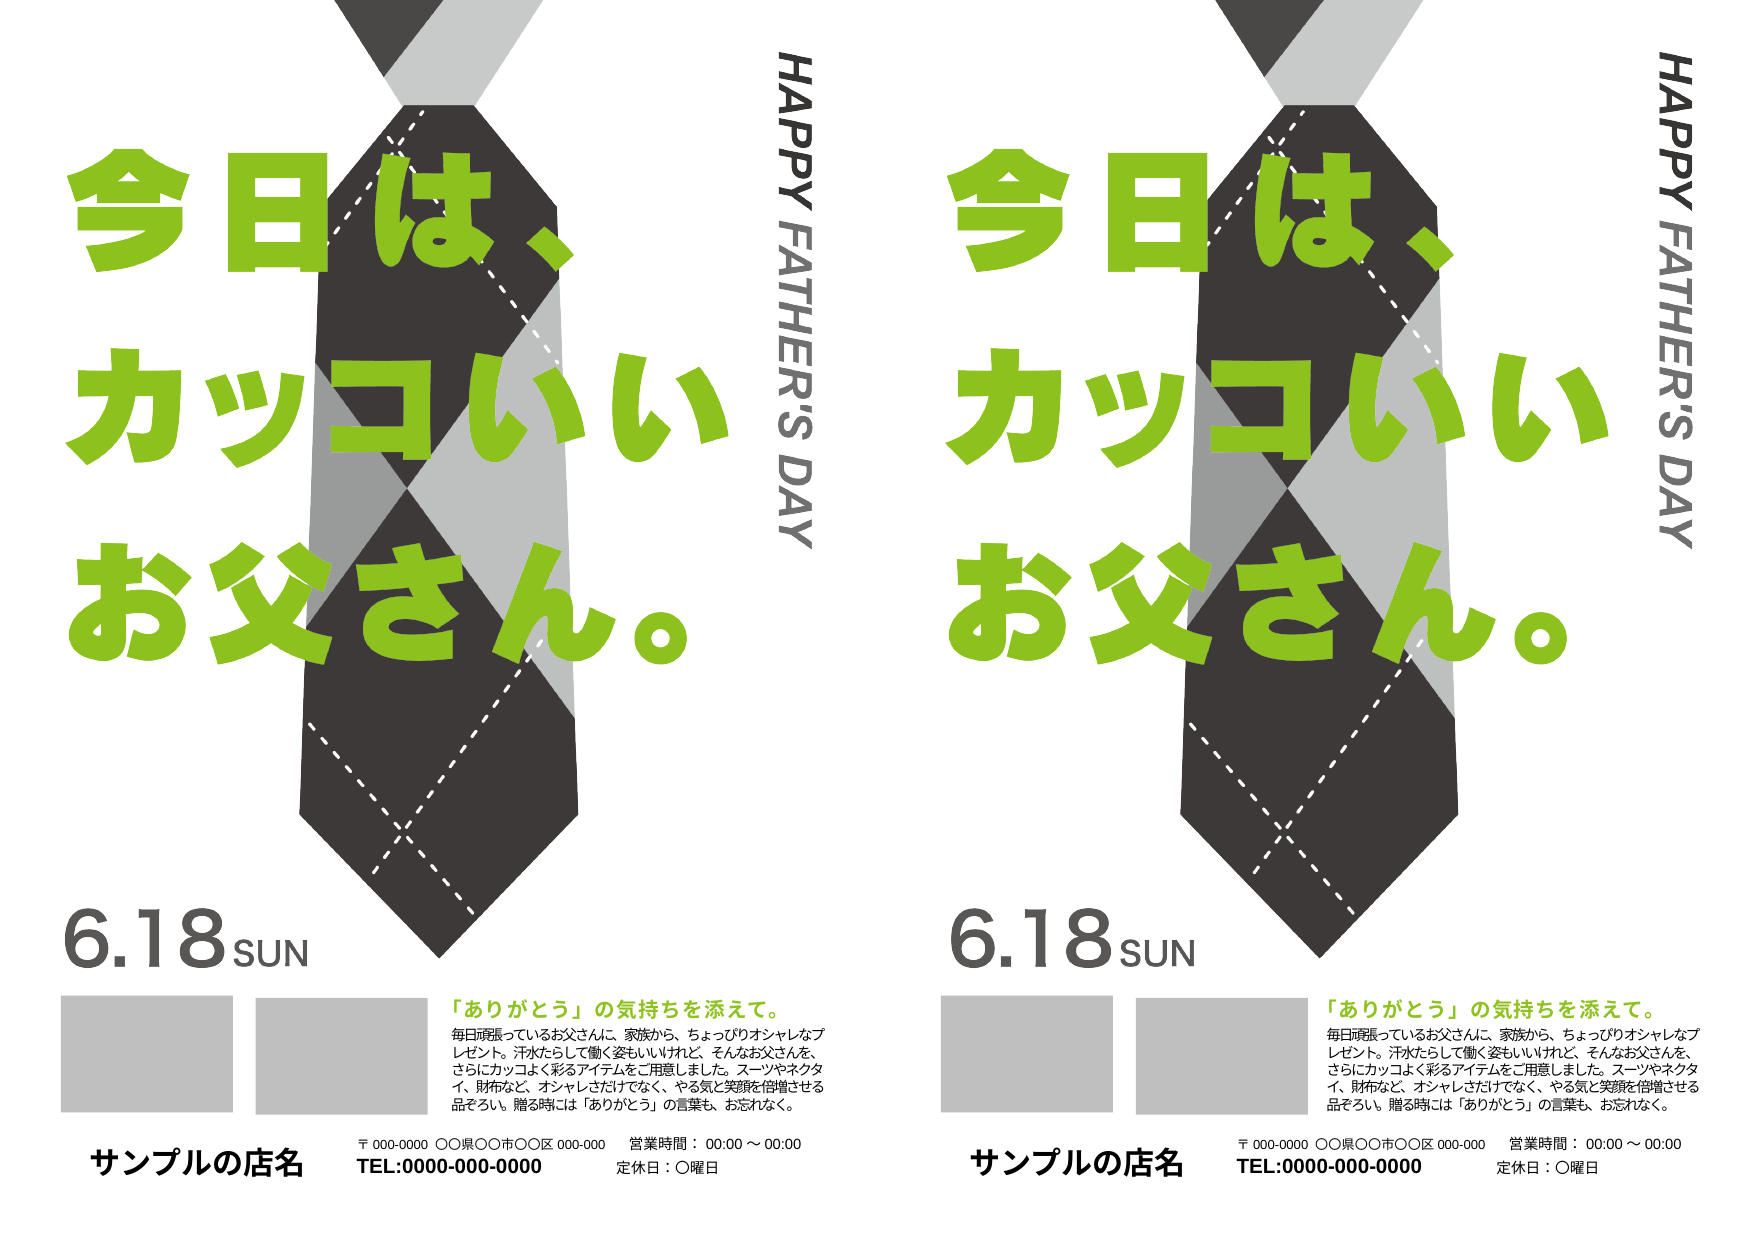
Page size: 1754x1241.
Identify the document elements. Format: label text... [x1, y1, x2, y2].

picture [932, 0, 1621, 979]
text_box 「ありがとう」の気持ちを添えて。 [1301, 989, 1709, 1029]
text_box [1135, 997, 1309, 1116]
picture [52, 0, 741, 979]
picture [1645, 39, 1705, 562]
text_box 毎日頑張っているお父さんに、家族から、ちょっぴりオシャレなプレゼント。汗水たらして働く姿もいいけれど、そんなお父さんを、さらにカッコよく彩るアイテムをご用意しました。スーツやネクタイ、財布など、オシャレさだけでなく、やる気と笑顔を倍増させる品ぞろい。贈る時には「ありがとう」の言葉も、お忘れなく。 [1311, 1018, 1719, 1121]
text_box 〒000-0000 〇〇県〇〇市〇〇区000-000 営業時間：00:00～00:00 TEL:0000-000-0000 定休日：〇曜日 [1221, 1125, 1705, 1185]
picture [765, 39, 825, 562]
text_box [940, 995, 1114, 1113]
text_box [255, 997, 429, 1116]
text_box サンプルの店名 [74, 1136, 383, 1189]
text_box 毎日頑張っているお父さんに、家族から、ちょっぴりオシャレなプレゼント。汗水たらして働く姿もいいけれど、そんなお父さんを、さらにカッコよく彩るアイテムをご用意しました。スーツやネクタイ、財布など、オシャレさだけでなく、やる気と笑顔を倍増させる品ぞろい。贈る時には「ありがとう」の言葉も、お忘れなく。 [436, 1018, 844, 1121]
text_box [60, 995, 234, 1113]
text_box 〒000-0000 〇〇県〇〇市〇〇区000-000 営業時間：00:00～00:00 TEL:0000-000-0000 定休日：〇曜日 [341, 1125, 825, 1185]
text_box サンプルの店名 [954, 1136, 1264, 1189]
text_box 「ありがとう」の気持ちを添えて。 [426, 989, 834, 1029]
